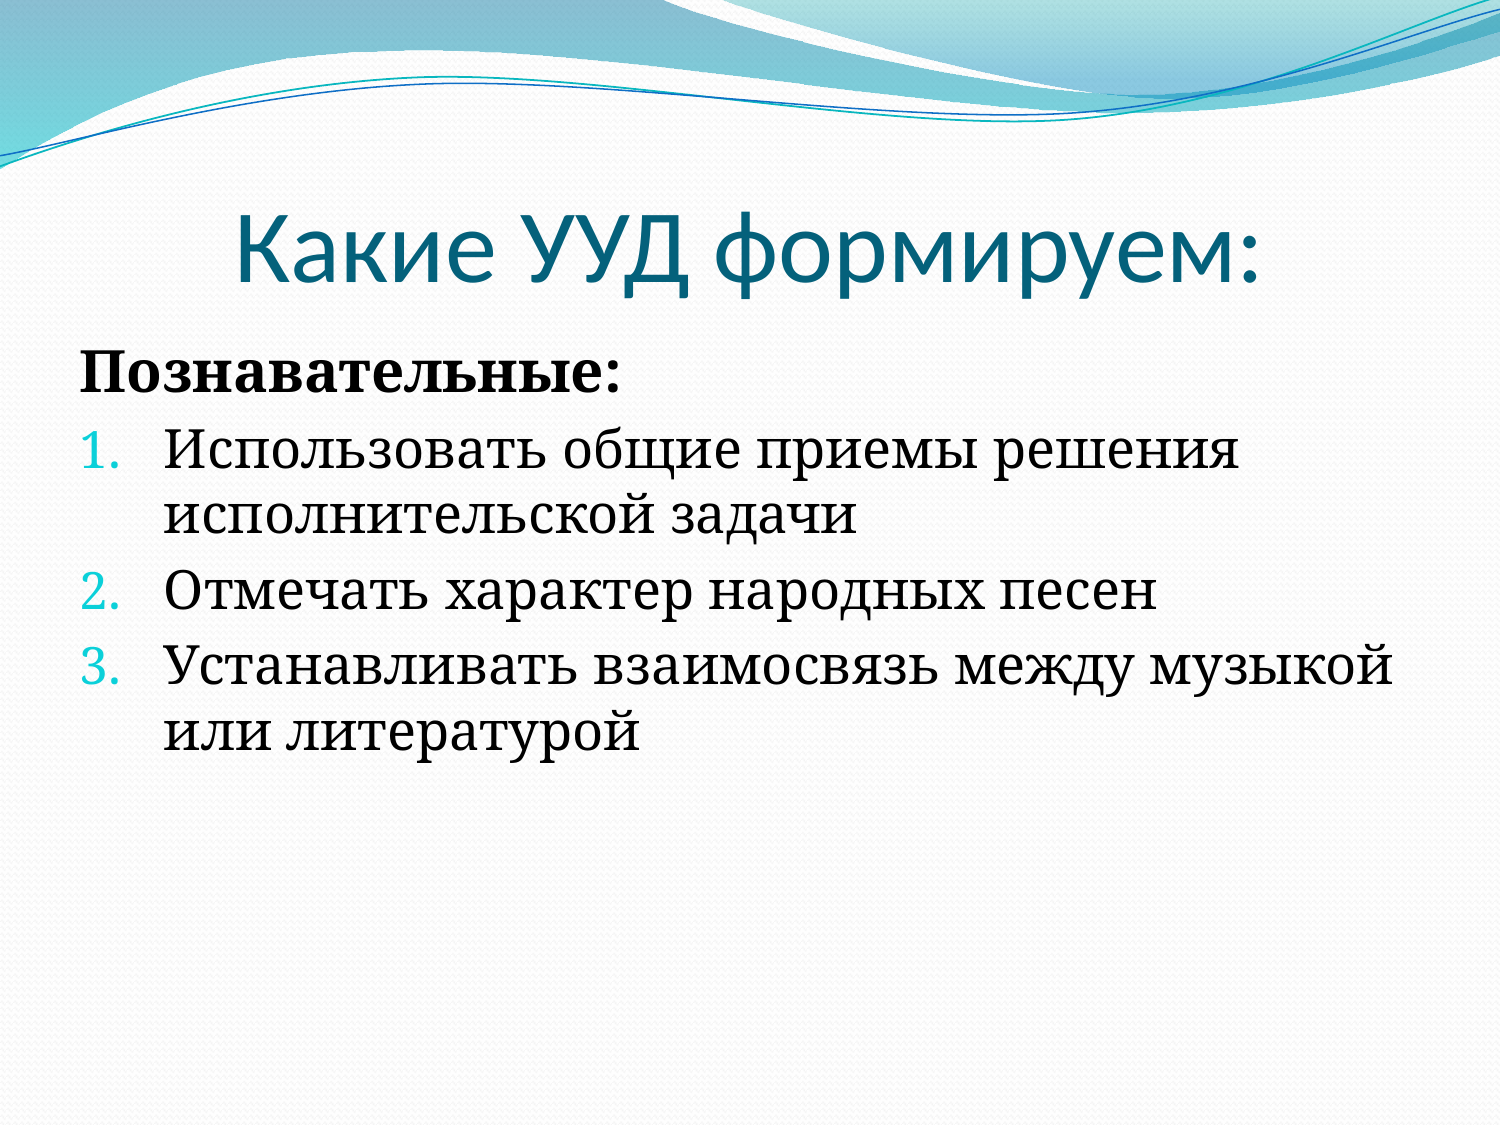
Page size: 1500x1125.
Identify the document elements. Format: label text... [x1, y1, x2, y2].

list Познавательные: Использовать общие приемы решения исполнительской задачи Отмечать характер народных песен Устанавливать взаимосвязь между музыкой или литературой [64, 326, 1415, 1047]
title Какие УУД формируем: [75, 115, 1425, 303]
